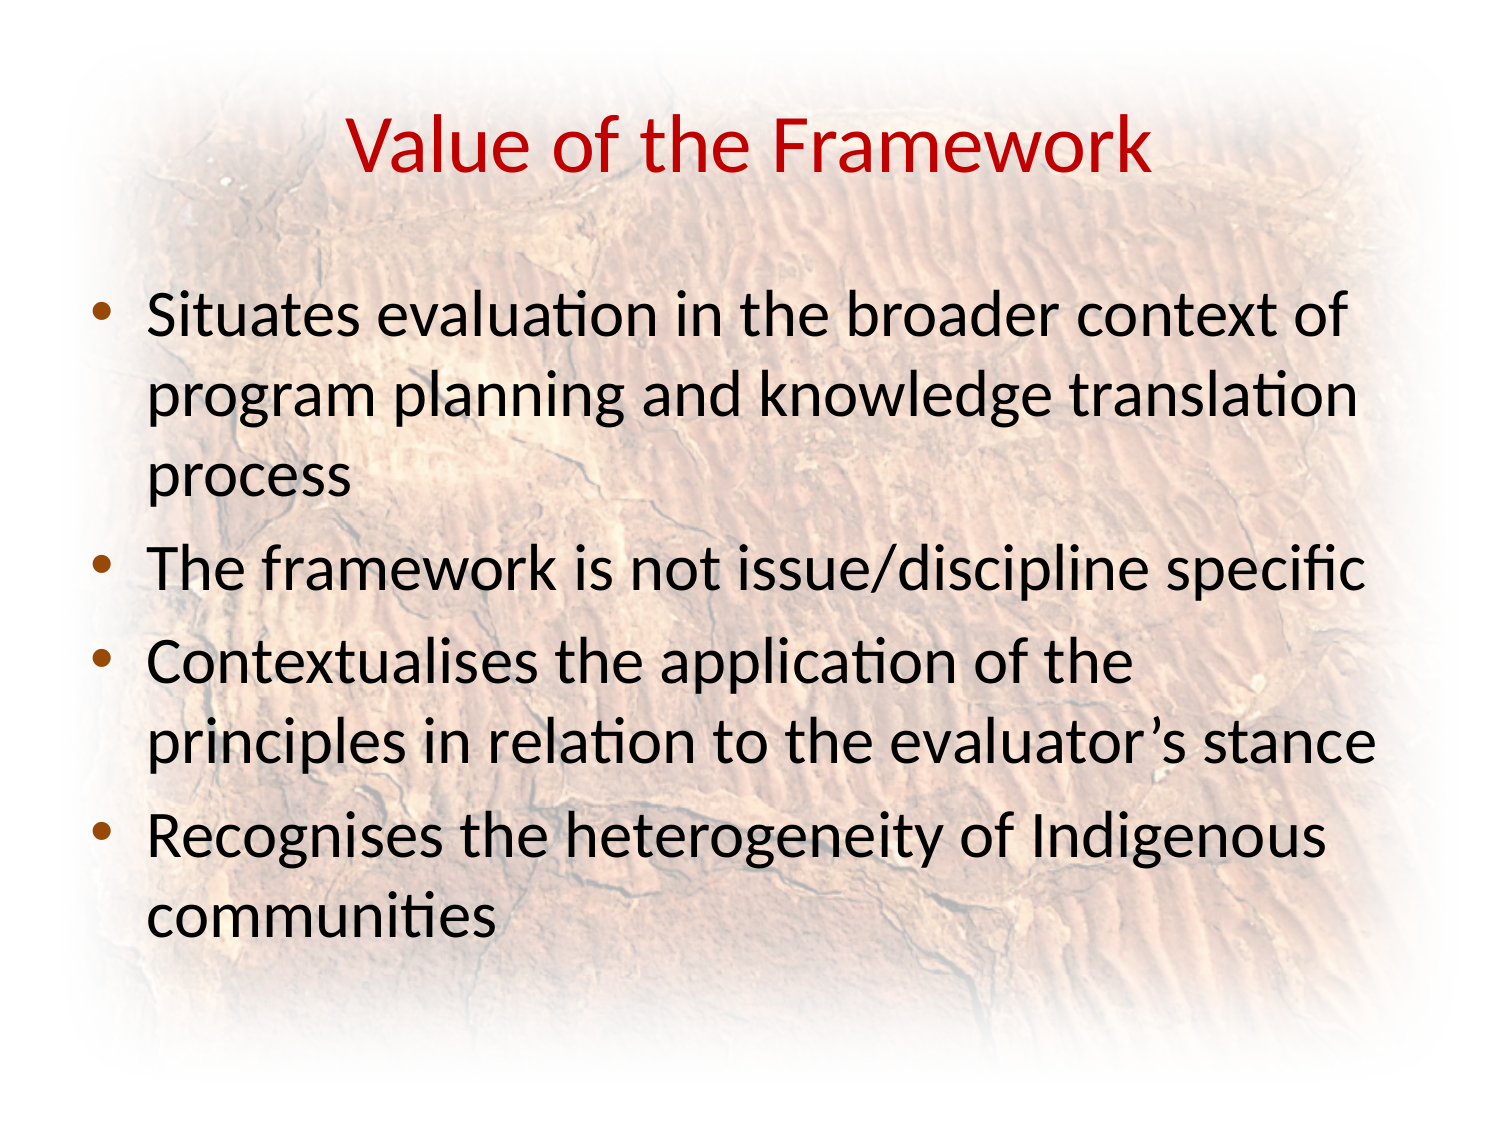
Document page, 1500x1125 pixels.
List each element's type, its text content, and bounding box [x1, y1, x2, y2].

title Value of the Framework [75, 45, 1425, 233]
list Situates evaluation in the broader context of program planning and knowledge translation process The framework is not issue/discipline specific Contextualises the application of the principles in relation to the evaluator’s stance Recognises the heterogeneity of Indigenous communities [75, 262, 1425, 1083]
